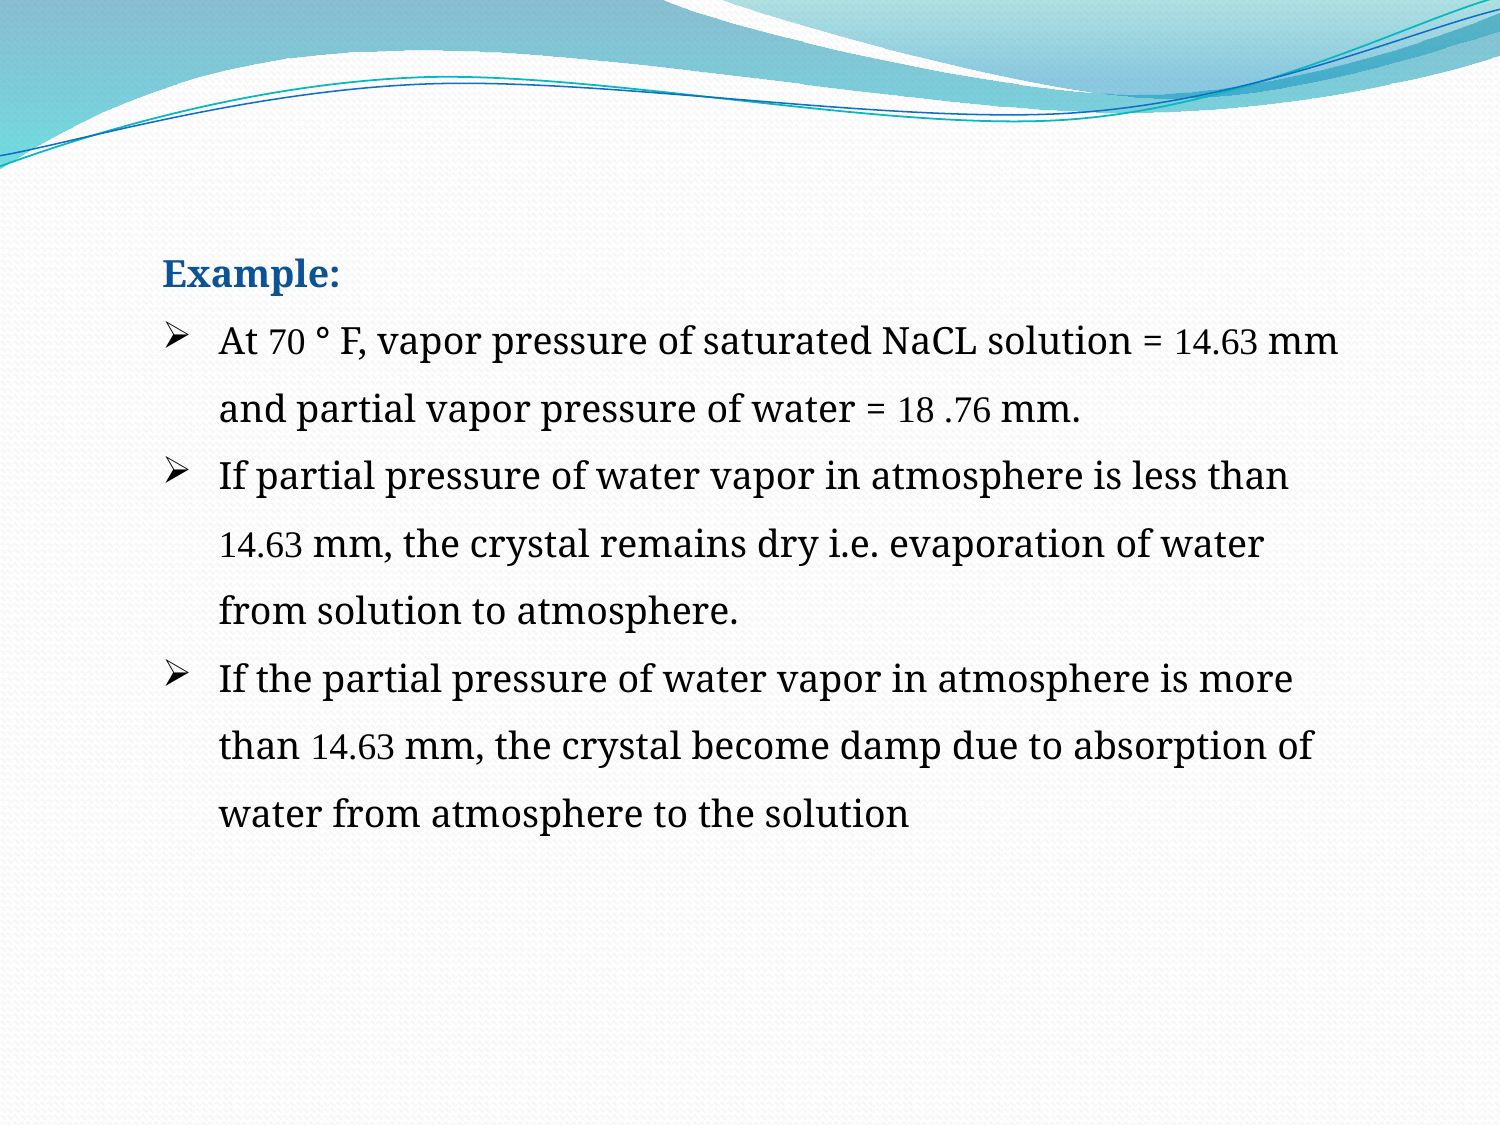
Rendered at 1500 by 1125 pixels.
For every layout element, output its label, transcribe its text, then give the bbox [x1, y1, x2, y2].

text_box Example: At 70 ° F, vapor pressure of saturated NaCL solution = 14.63 mm and partial vapor pressure of water = 18 .76 mm. If partial pressure of water vapor in atmosphere is less than 14.63 mm, the crystal remains dry i.e. evaporation of water from solution to atmosphere. If the partial pressure of water vapor in atmosphere is more than 14.63 mm, the crystal become damp due to absorption of water from atmosphere to the solution [147, 219, 1376, 978]
